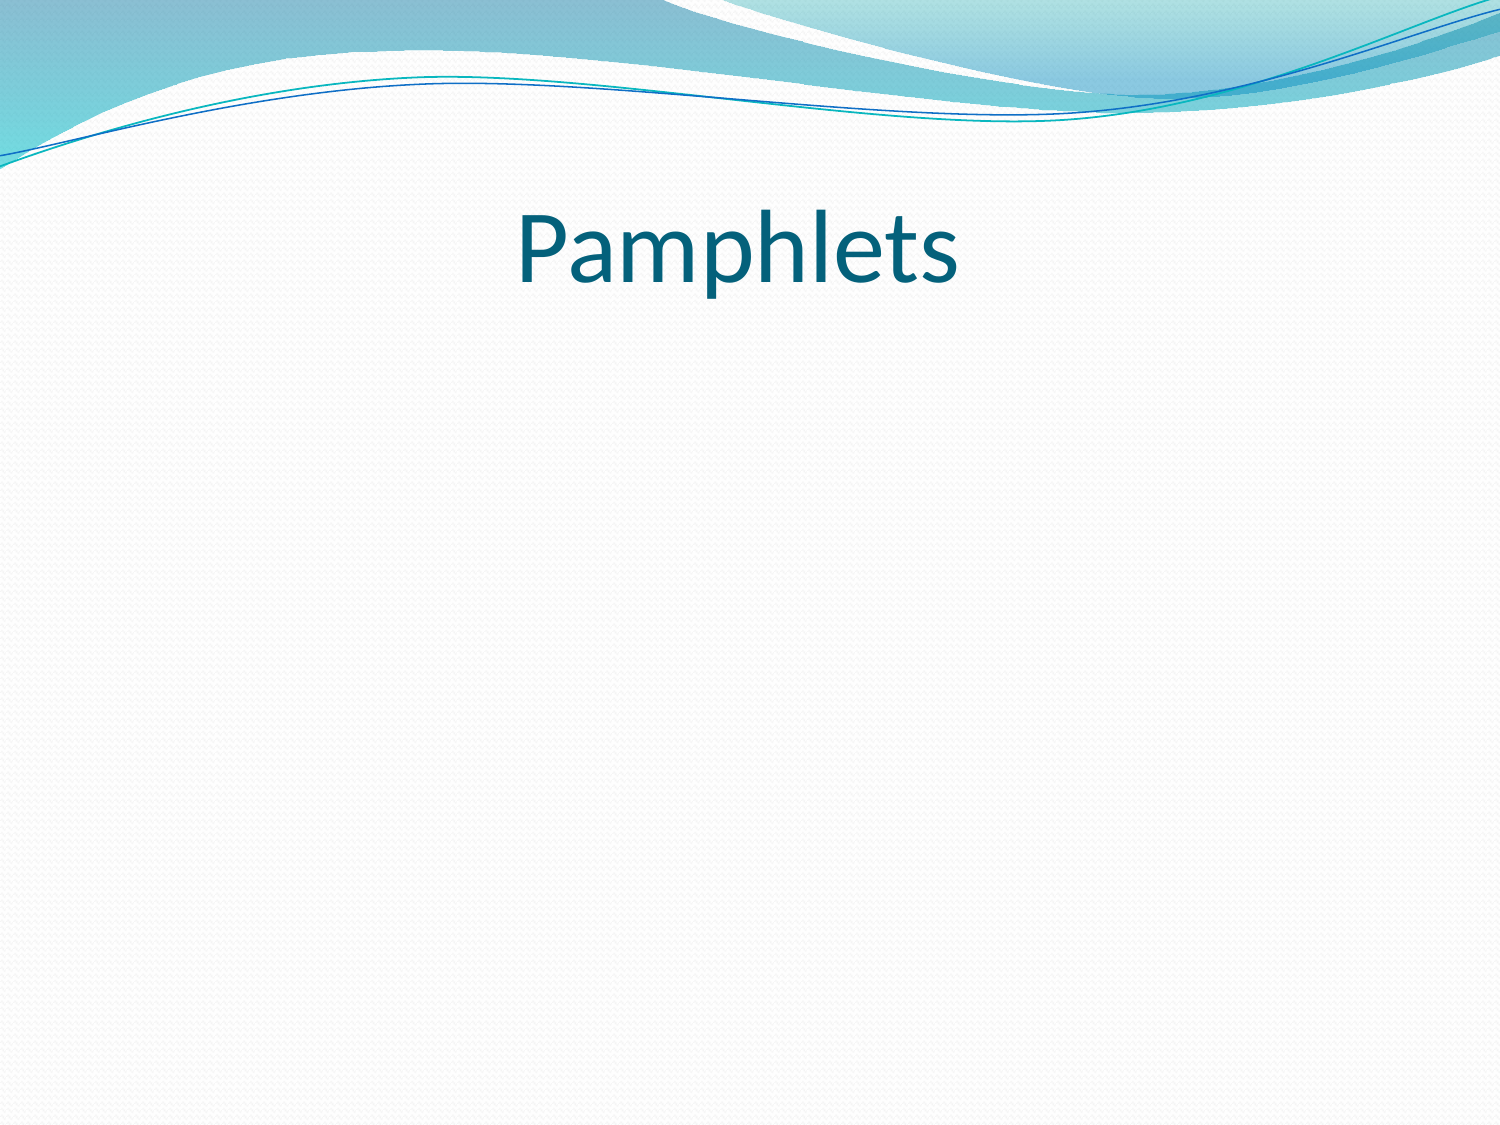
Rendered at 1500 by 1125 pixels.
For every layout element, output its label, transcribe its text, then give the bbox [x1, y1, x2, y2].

title Pamphlets [75, 115, 1425, 303]
